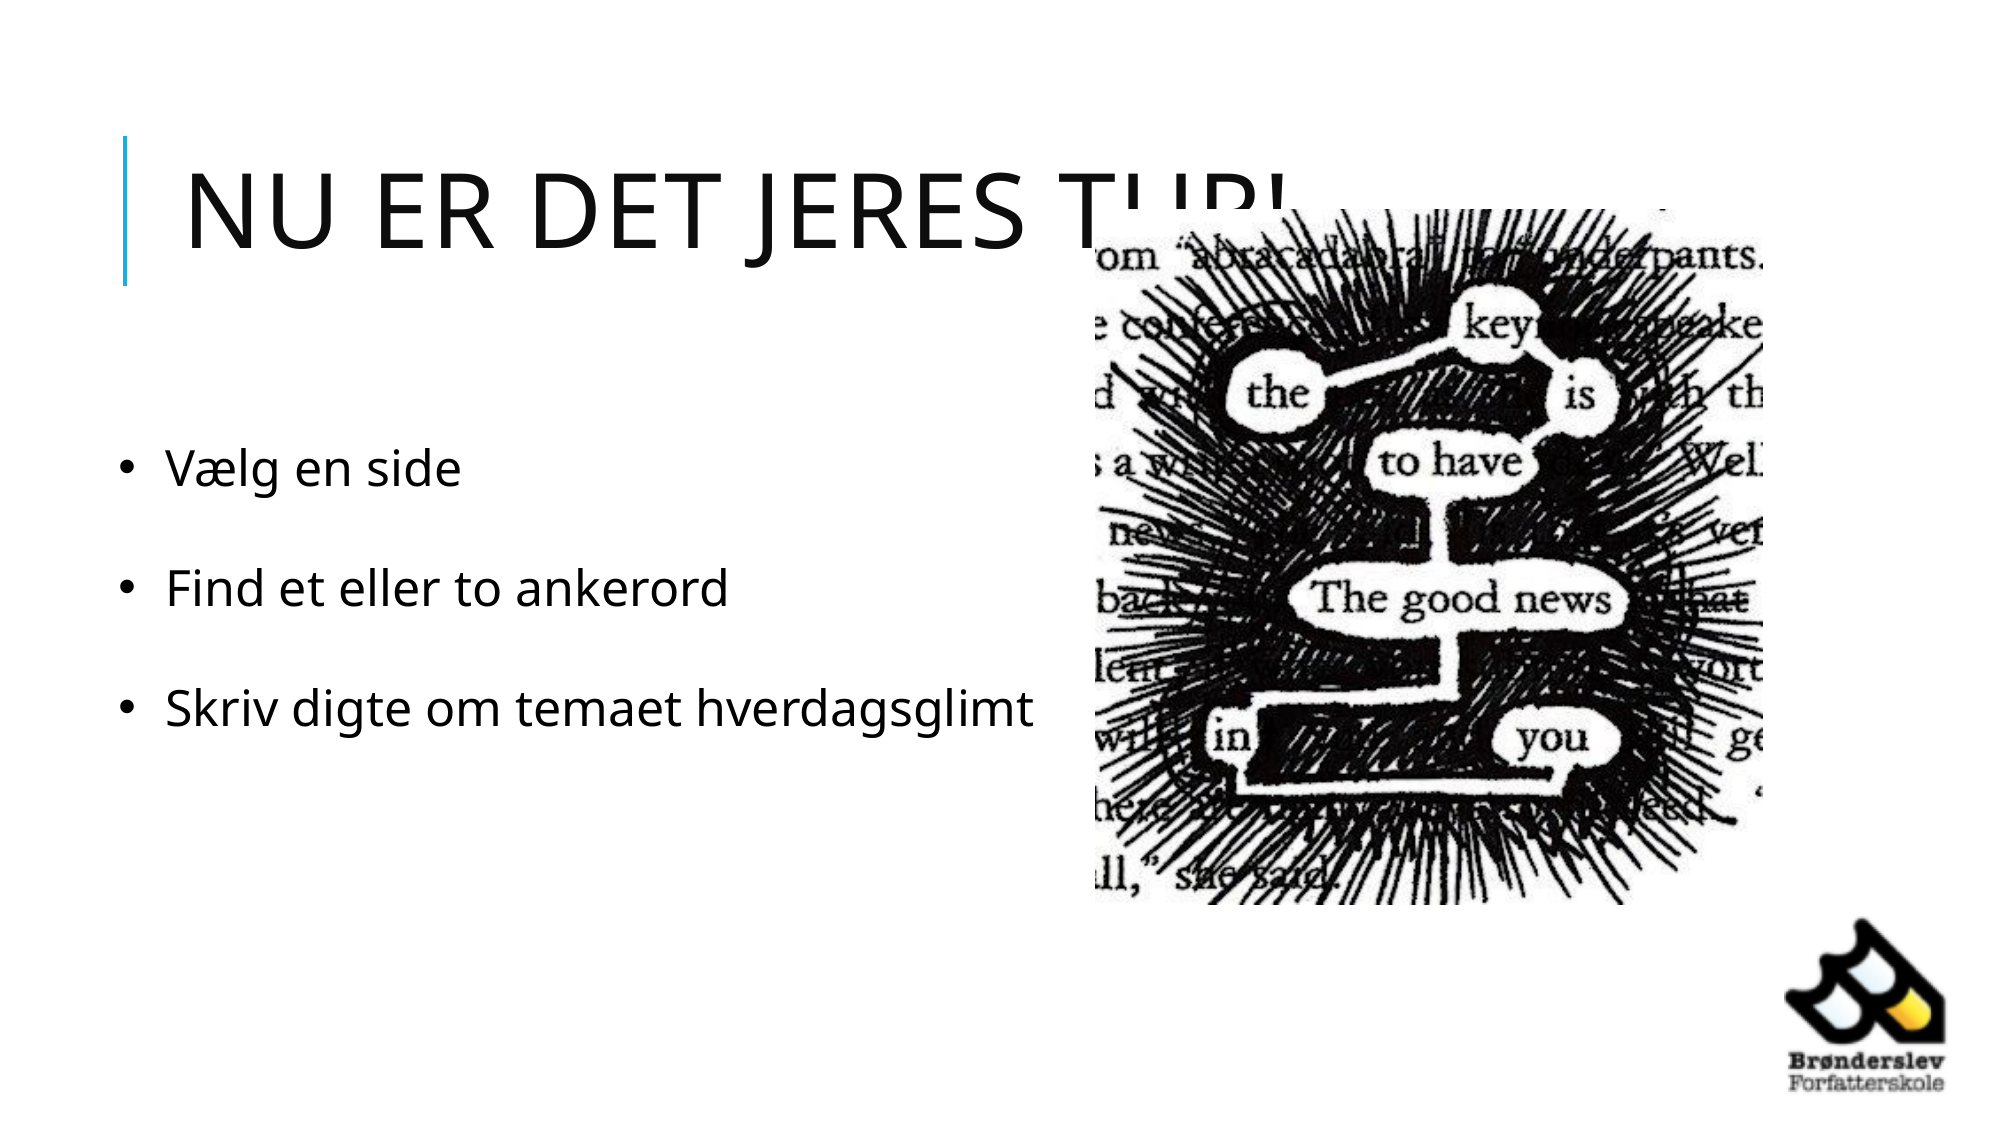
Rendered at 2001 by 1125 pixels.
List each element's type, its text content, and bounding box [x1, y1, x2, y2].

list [1784, 904, 1958, 1098]
picture [1095, 209, 1763, 905]
text_box Vælg en side Find et eller to ankerord Skriv digte om temaet hverdagsglimt [103, 369, 1050, 744]
title Nu er det jeres tur! [168, 96, 1763, 342]
